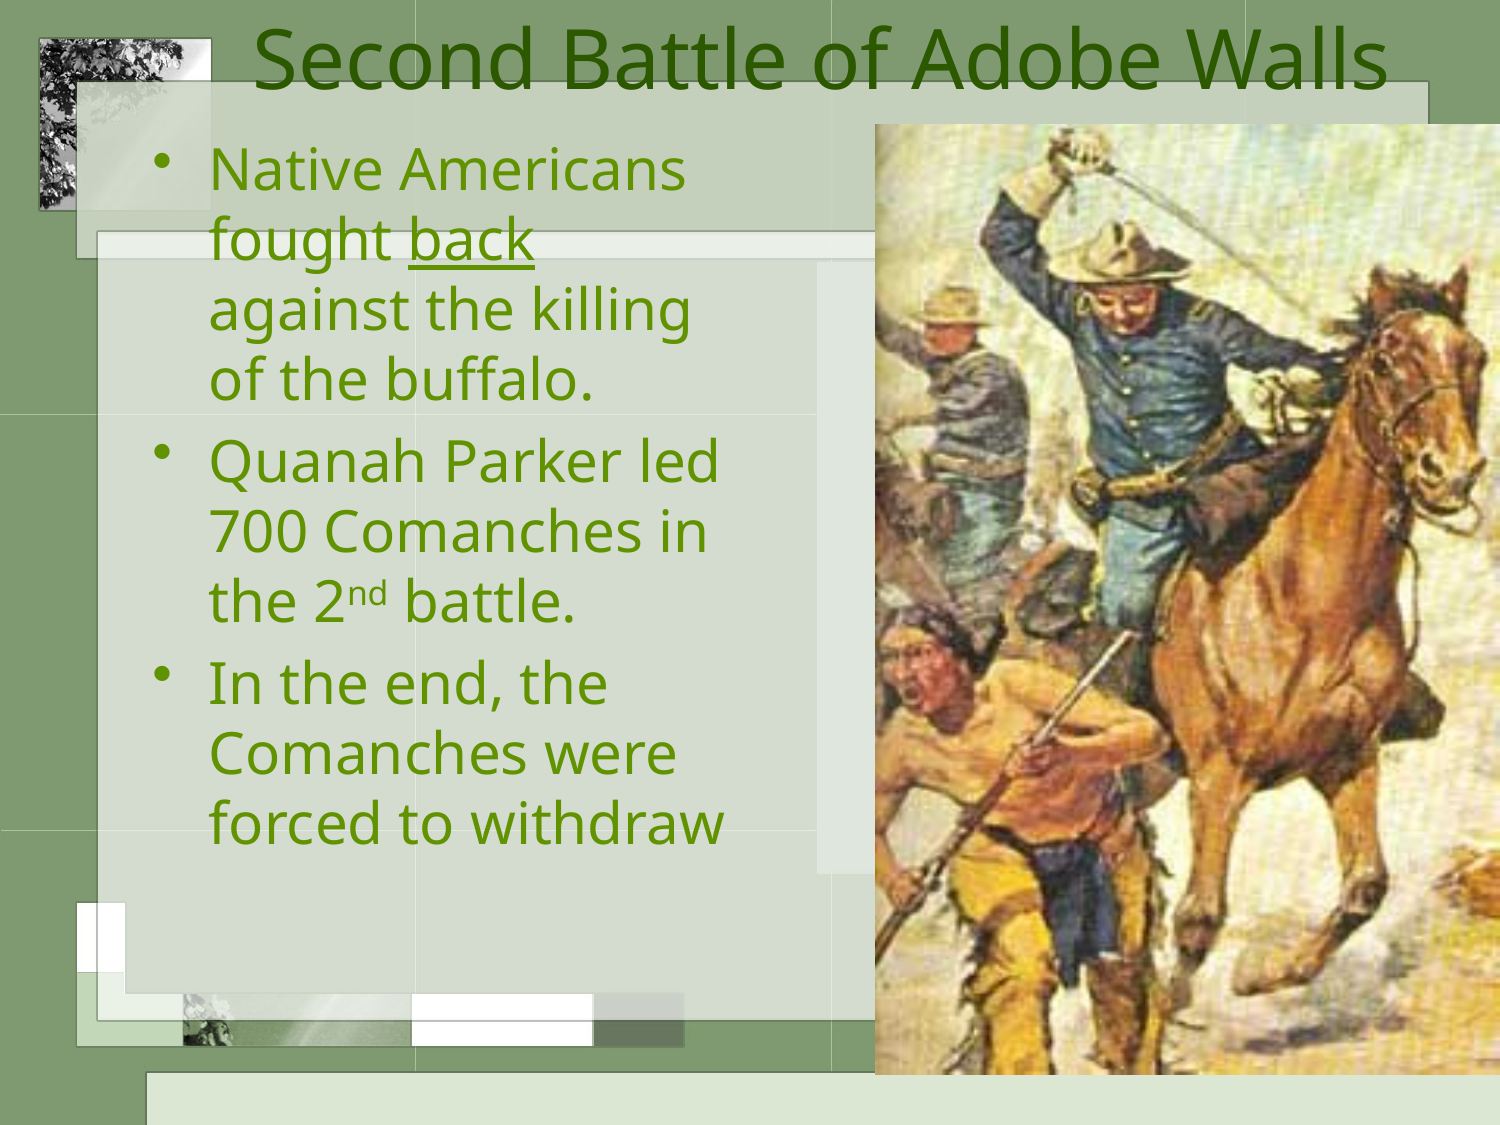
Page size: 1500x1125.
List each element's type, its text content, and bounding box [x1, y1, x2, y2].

list Native Americans fought back against the killing of the buffalo. Quanah Parker led 700 Comanches in the 2nd battle. In the end, the Comanches were forced to withdraw [137, 125, 757, 1050]
title Second Battle of Adobe Walls [237, 0, 1500, 113]
picture [0, 0, 1500, 1125]
